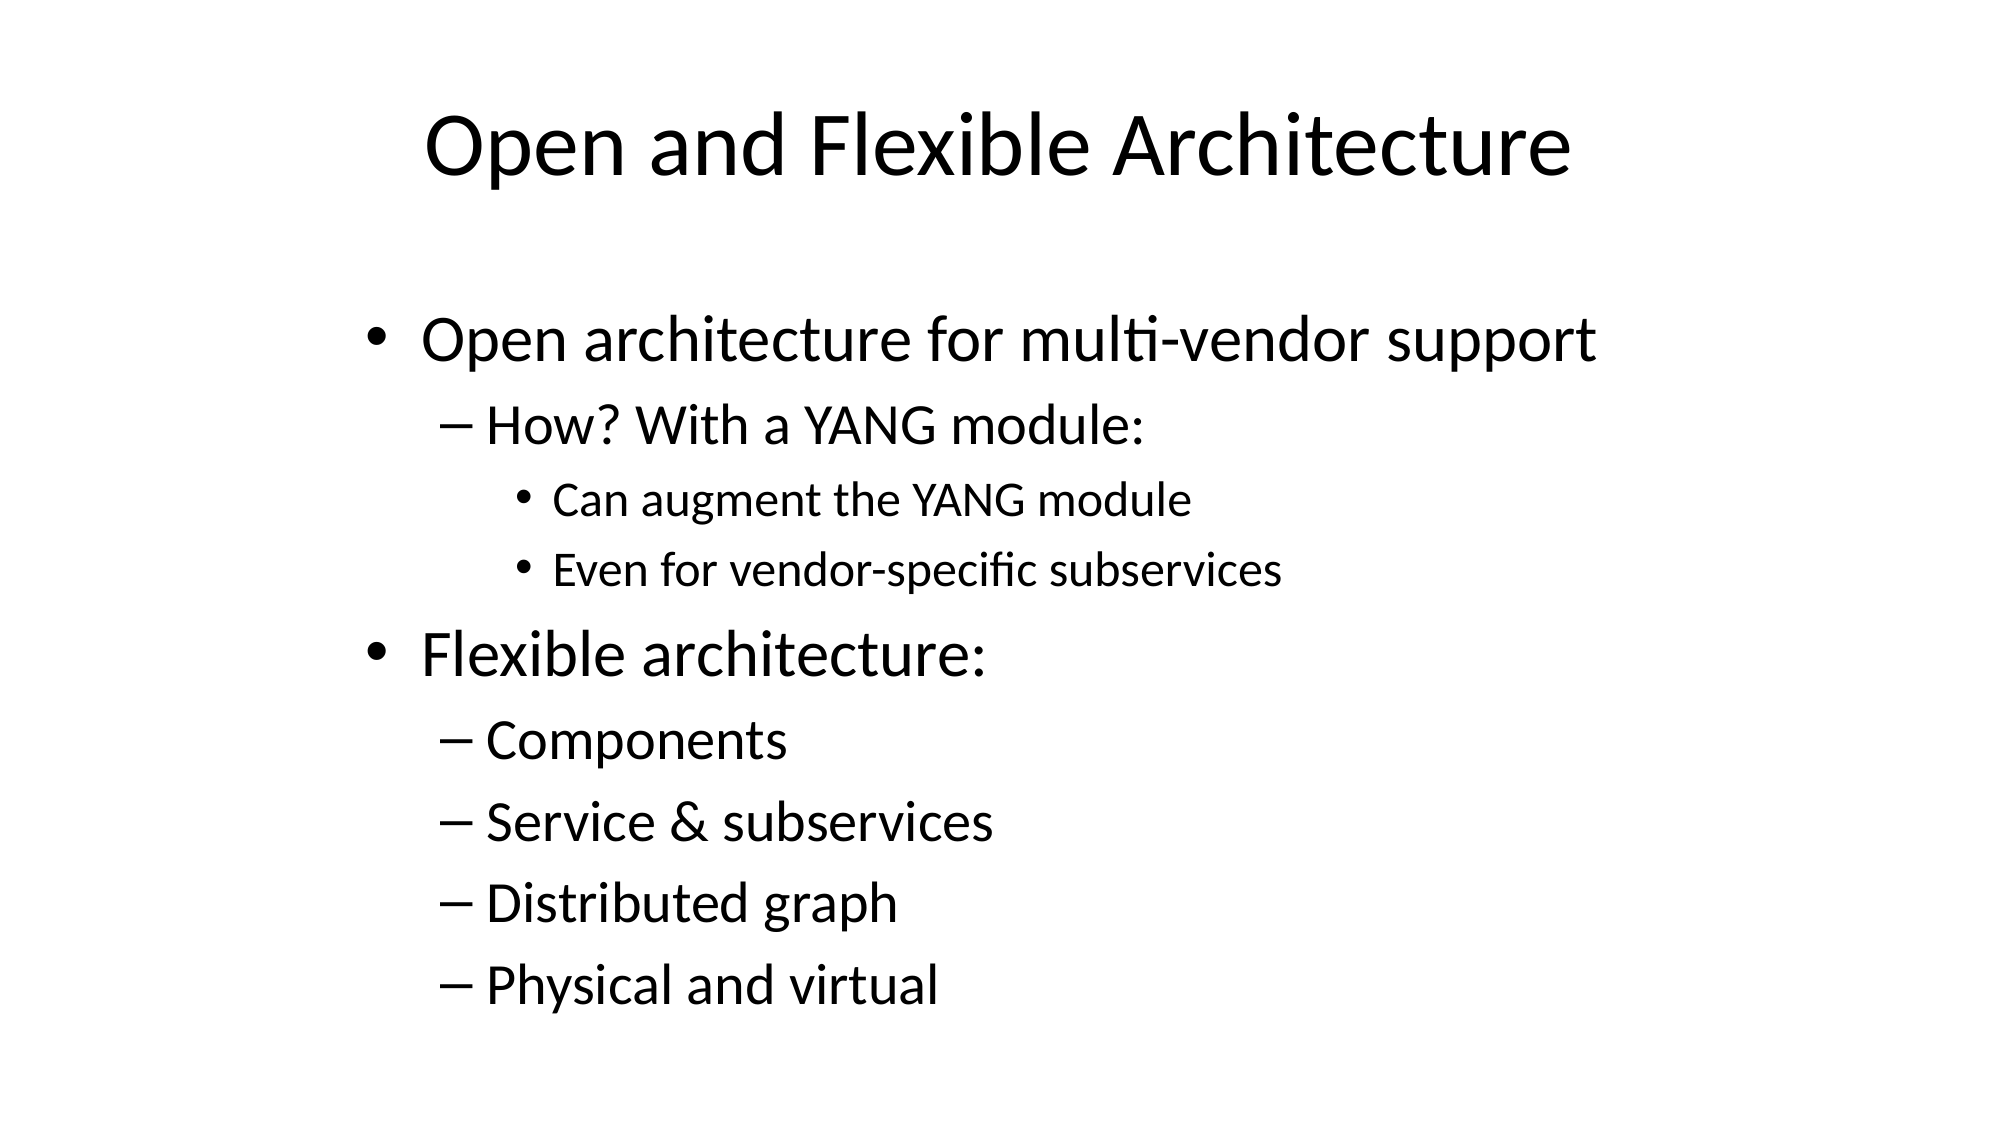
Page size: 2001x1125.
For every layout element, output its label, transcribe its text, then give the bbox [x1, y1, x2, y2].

text_box Open architecture for multi-vendor support How? With a YANG module: Can augment the YANG module Even for vendor-specific subservices Flexible architecture: Components Service & subservices Distributed graph Physical and virtual [349, 287, 1700, 1030]
title Open and Flexible Architecture [99, 45, 1900, 233]
